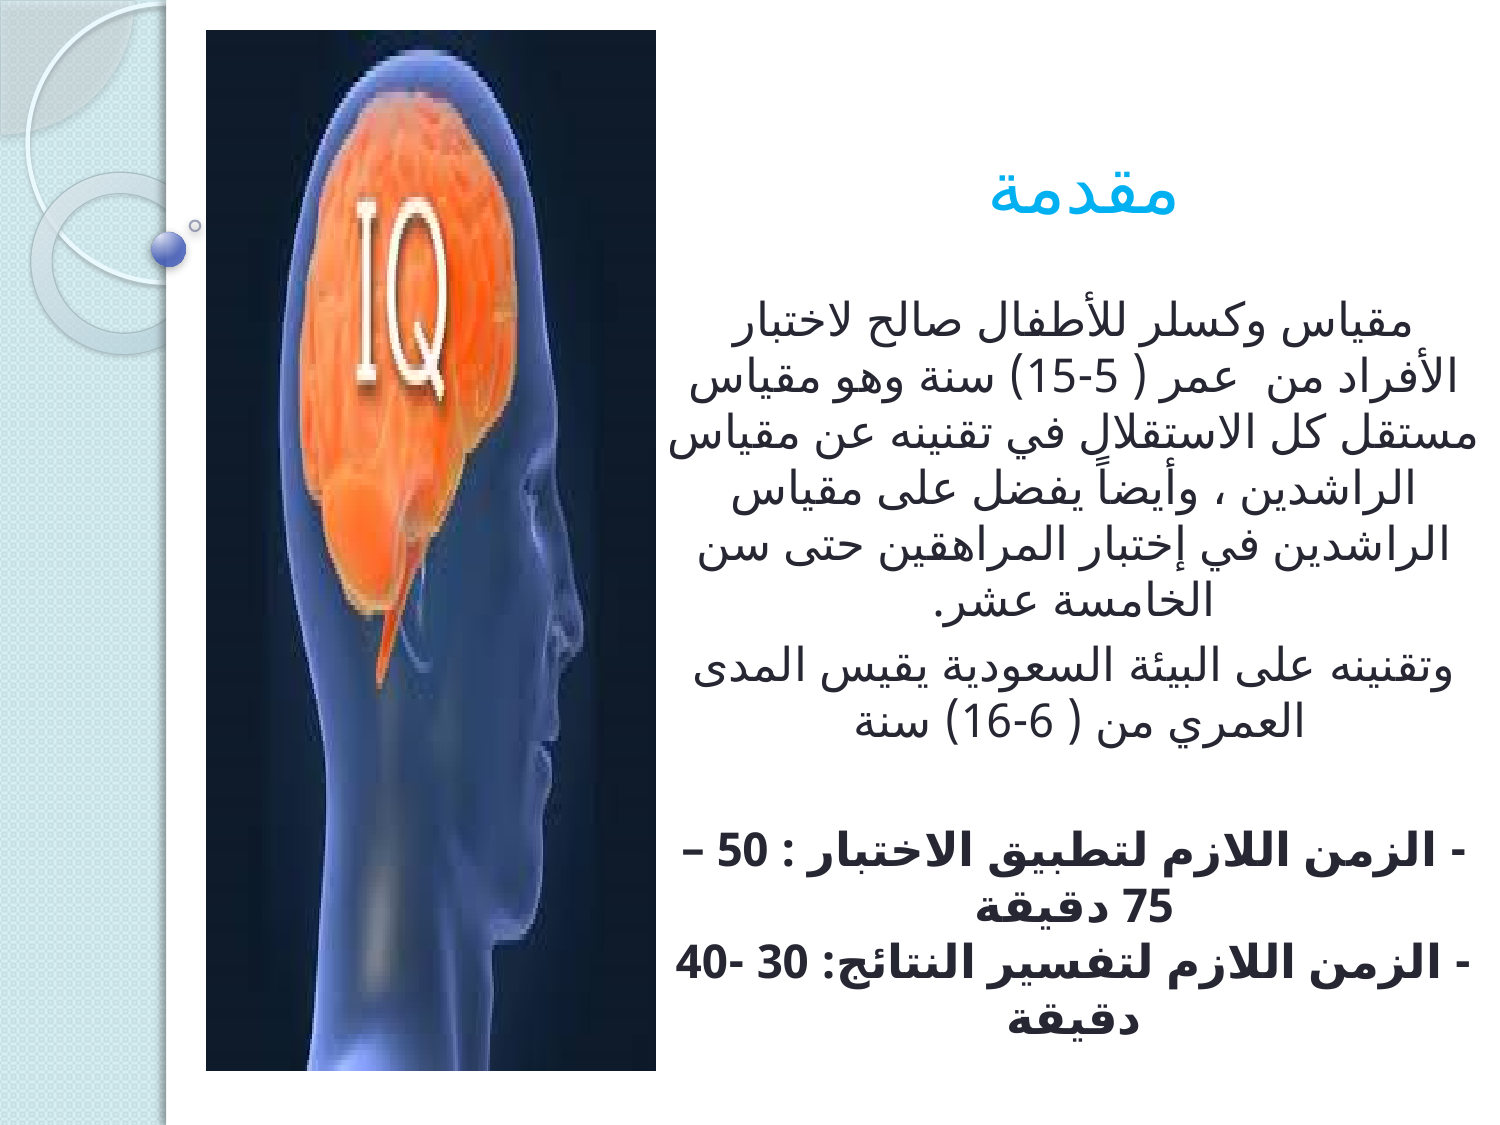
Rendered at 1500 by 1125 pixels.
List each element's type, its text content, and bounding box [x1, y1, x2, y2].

subtitle مقدمة مقياس وكسلر للأطفال صالح لاختبار الأفراد من عمر ( 5-15) سنة وهو مقياس مستقل كل الاستقلال في تقنينه عن مقياس الراشدين ، وأيضاً يفضل على مقياس الراشدين في إختبار المراهقين حتى سن الخامسة عشر. وتقنينه على البيئة السعودية يقيس المدى العمري من ( 6-16) سنة - الزمن اللازم لتطبيق الاختبار : 50 – 75 دقيقة - الزمن اللازم لتفسير النتائج: 30 -40 دقيقة [661, 34, 1500, 1059]
picture [206, 30, 656, 1071]
